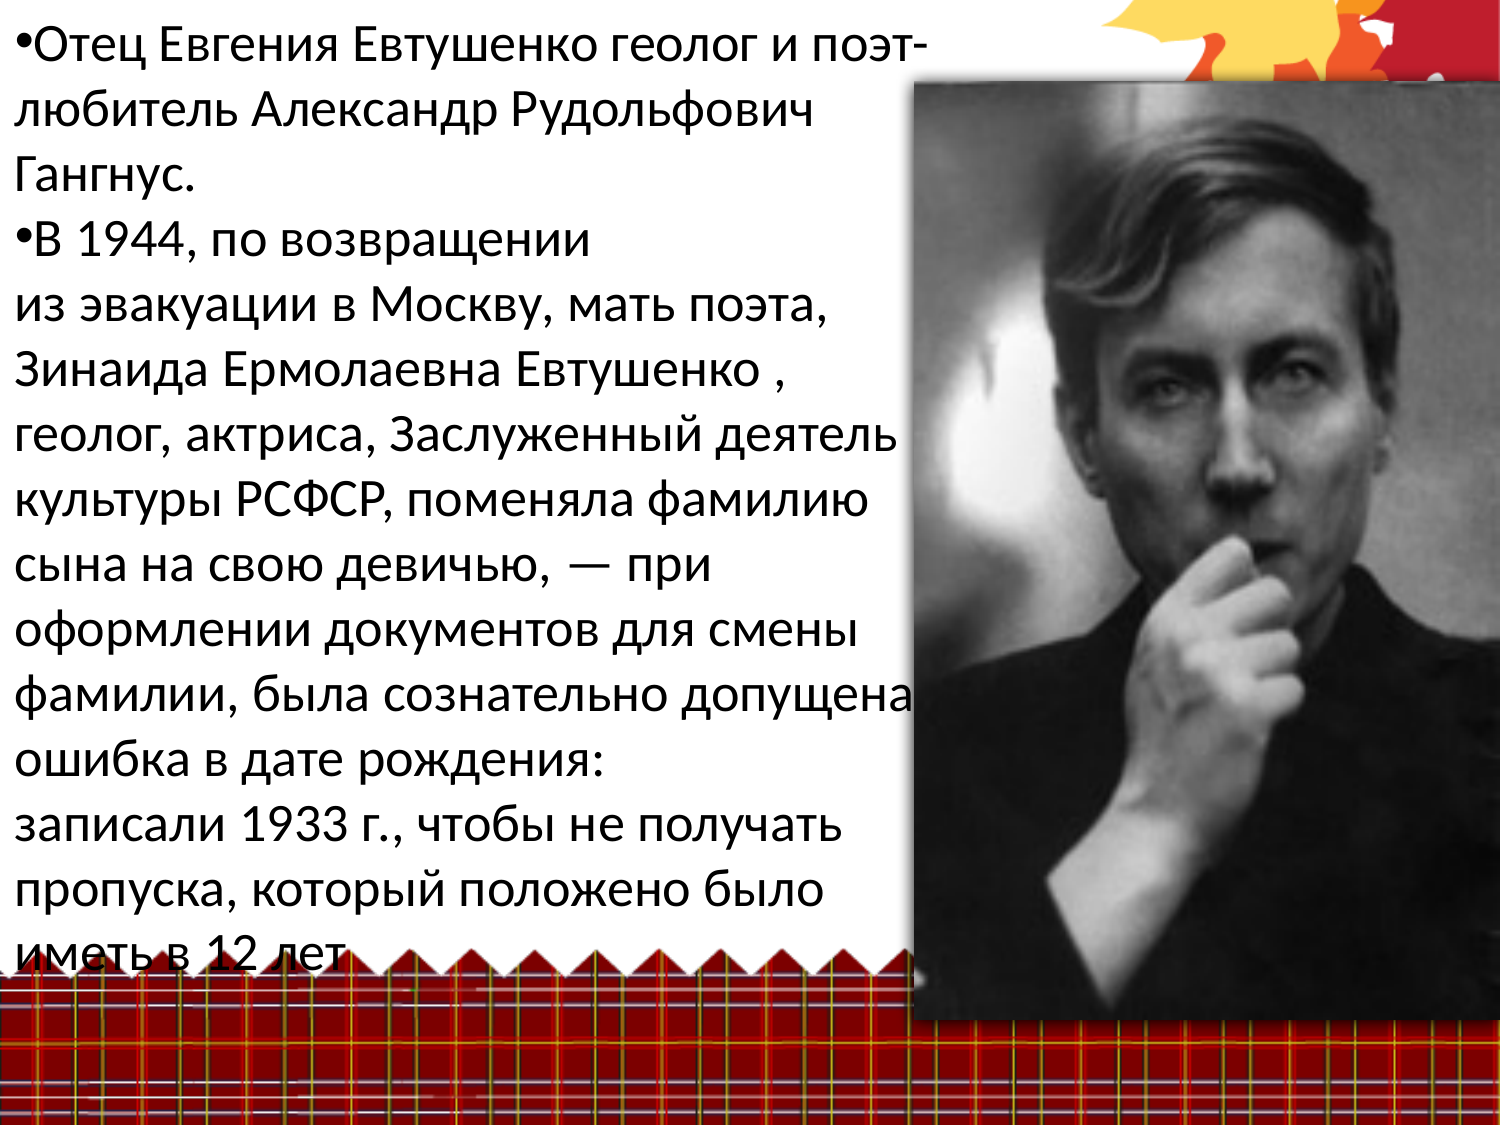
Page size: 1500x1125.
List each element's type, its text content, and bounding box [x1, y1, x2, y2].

picture [0, 81, 1500, 1125]
text_box Отец Евгения Евтушенко геолог и поэт-любитель Александр Рудольфович Гангнус. В 1944, по возвращении из эвакуации в Москву, мать поэта, Зинаида Ермолаевна Евтушенко , геолог, актриса, Заслуженный деятель культуры РСФСР, поменяла фамилию сына на свою девичью, — при оформлении документов для смены фамилии, была сознательно допущена ошибка в дате рождения: записали 1933 г., чтобы не получать пропуска, который положено было иметь в 12 лет [0, 0, 950, 990]
picture [950, 0, 1500, 80]
